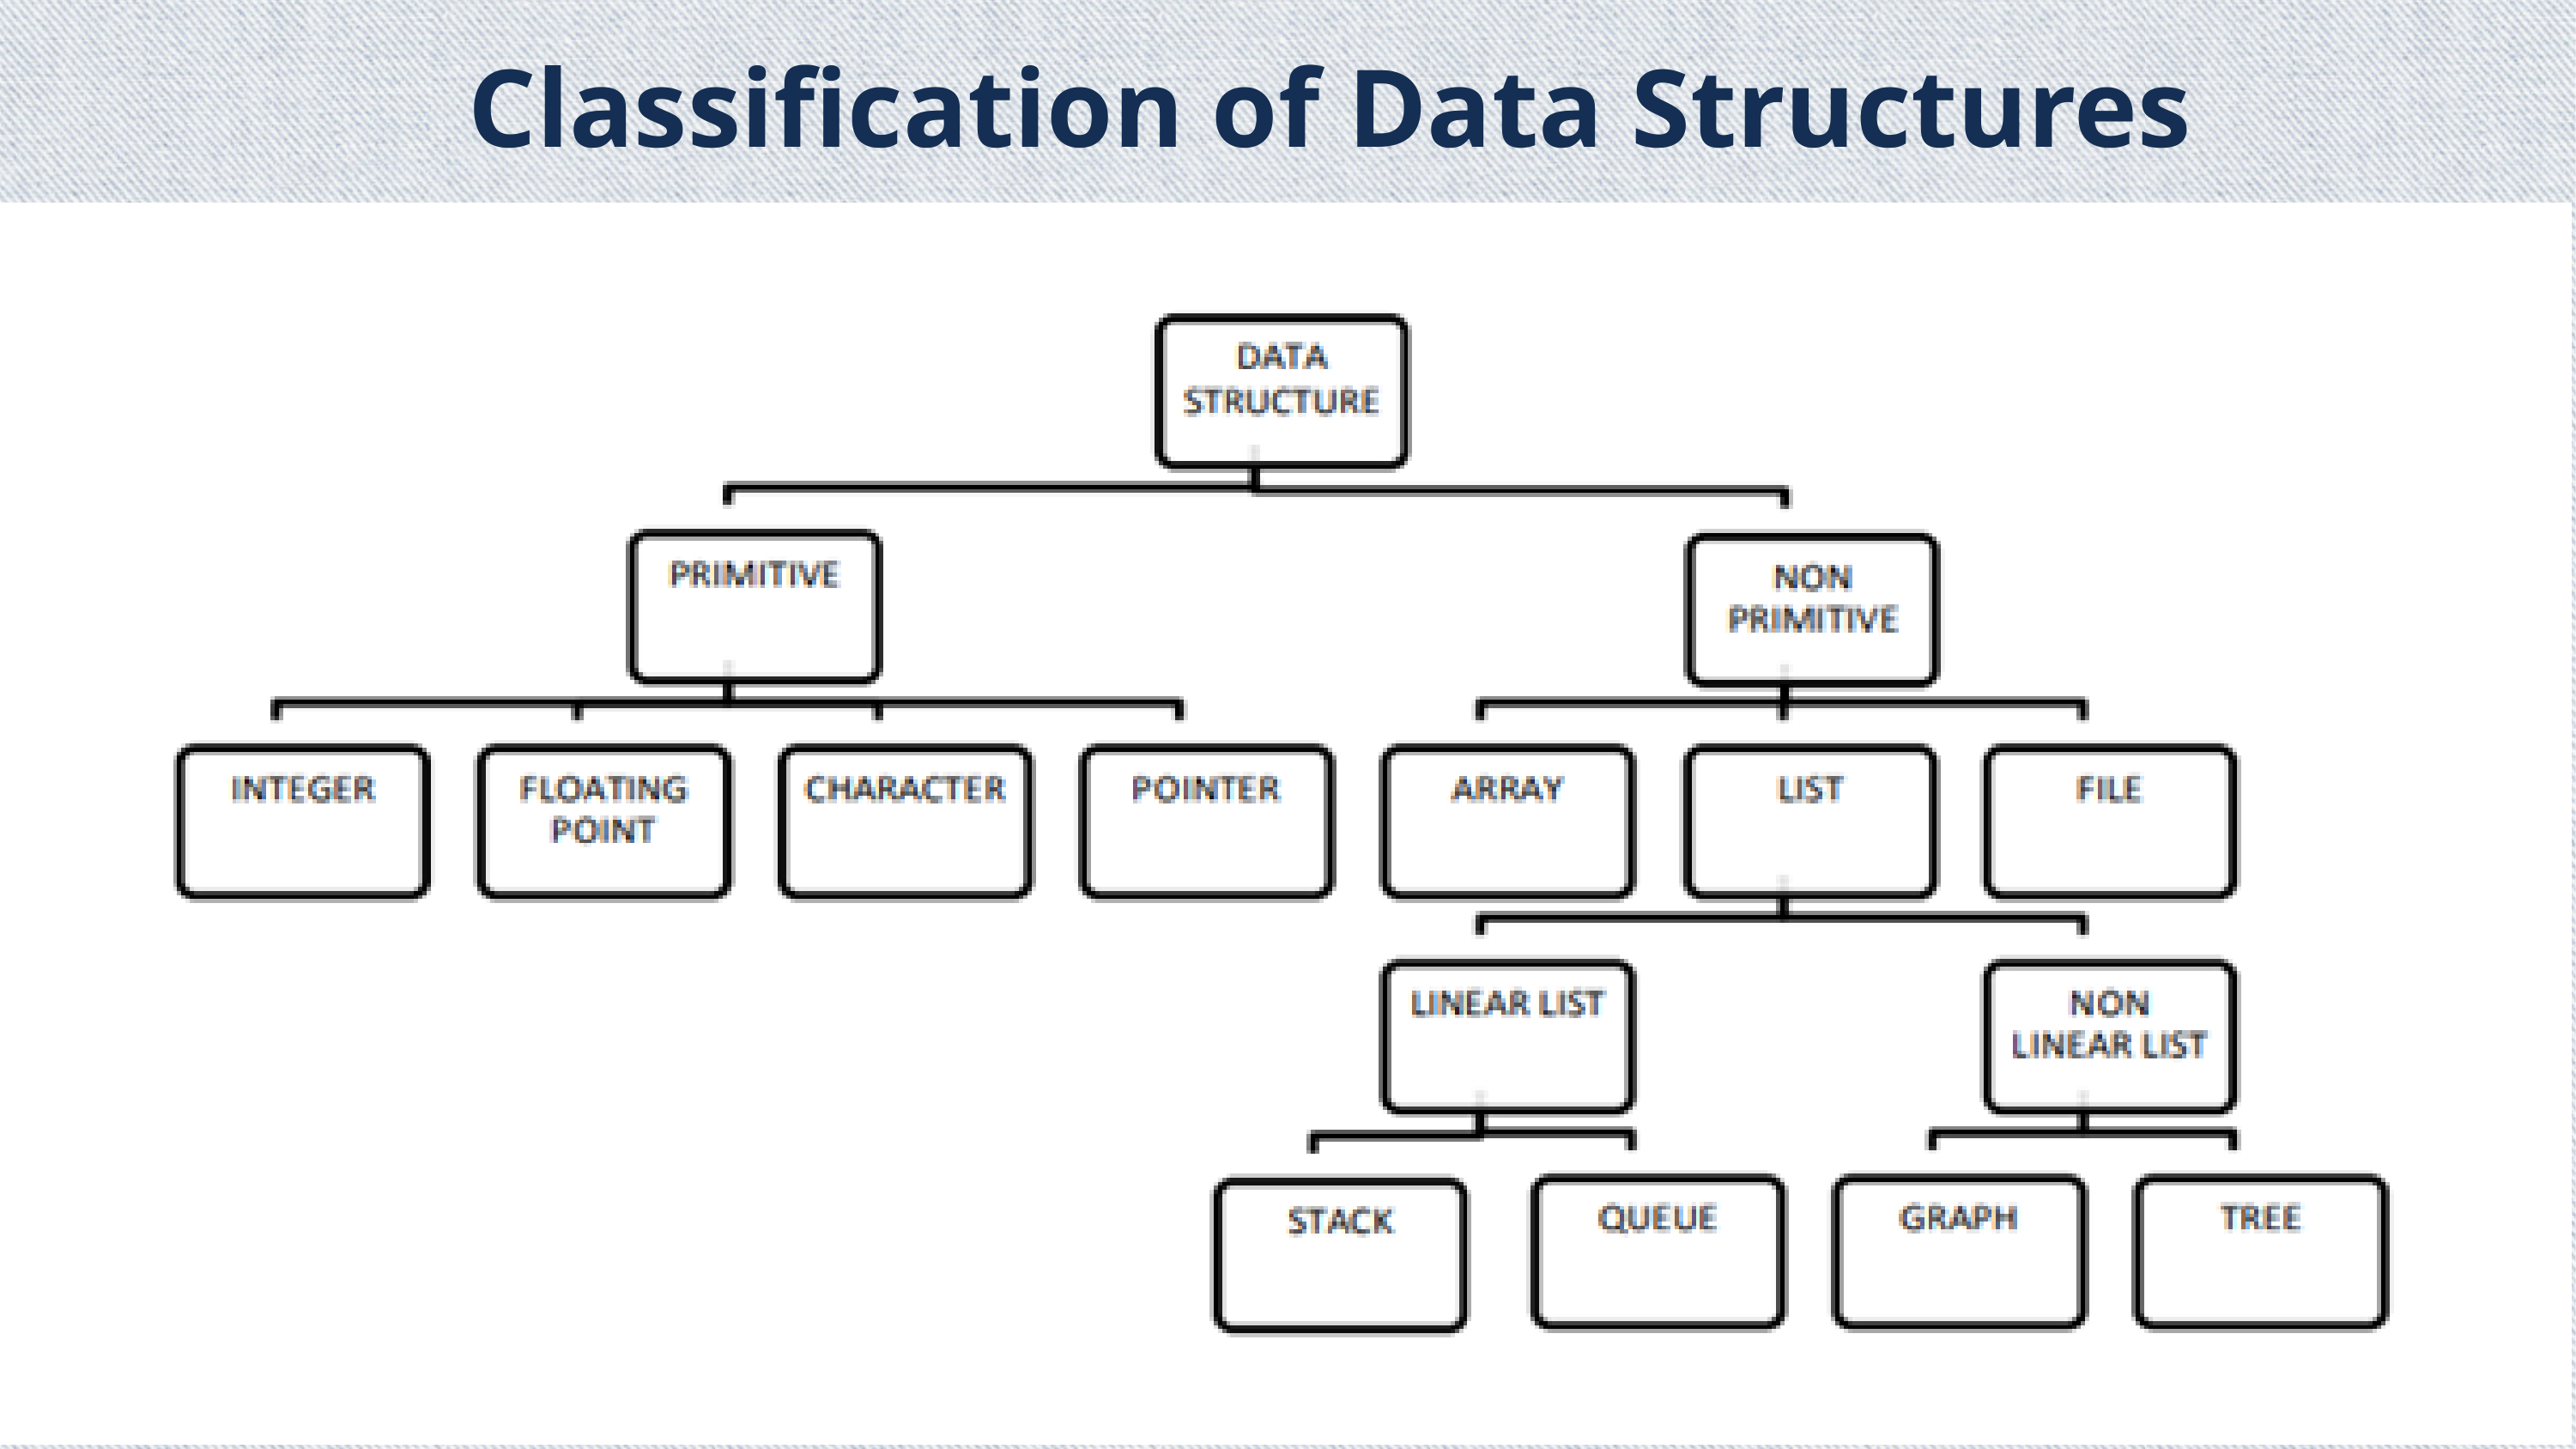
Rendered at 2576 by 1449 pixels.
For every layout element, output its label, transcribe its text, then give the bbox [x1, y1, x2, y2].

picture [0, 0, 2576, 1449]
text_box Classification of Data Structures [455, 33, 2206, 175]
